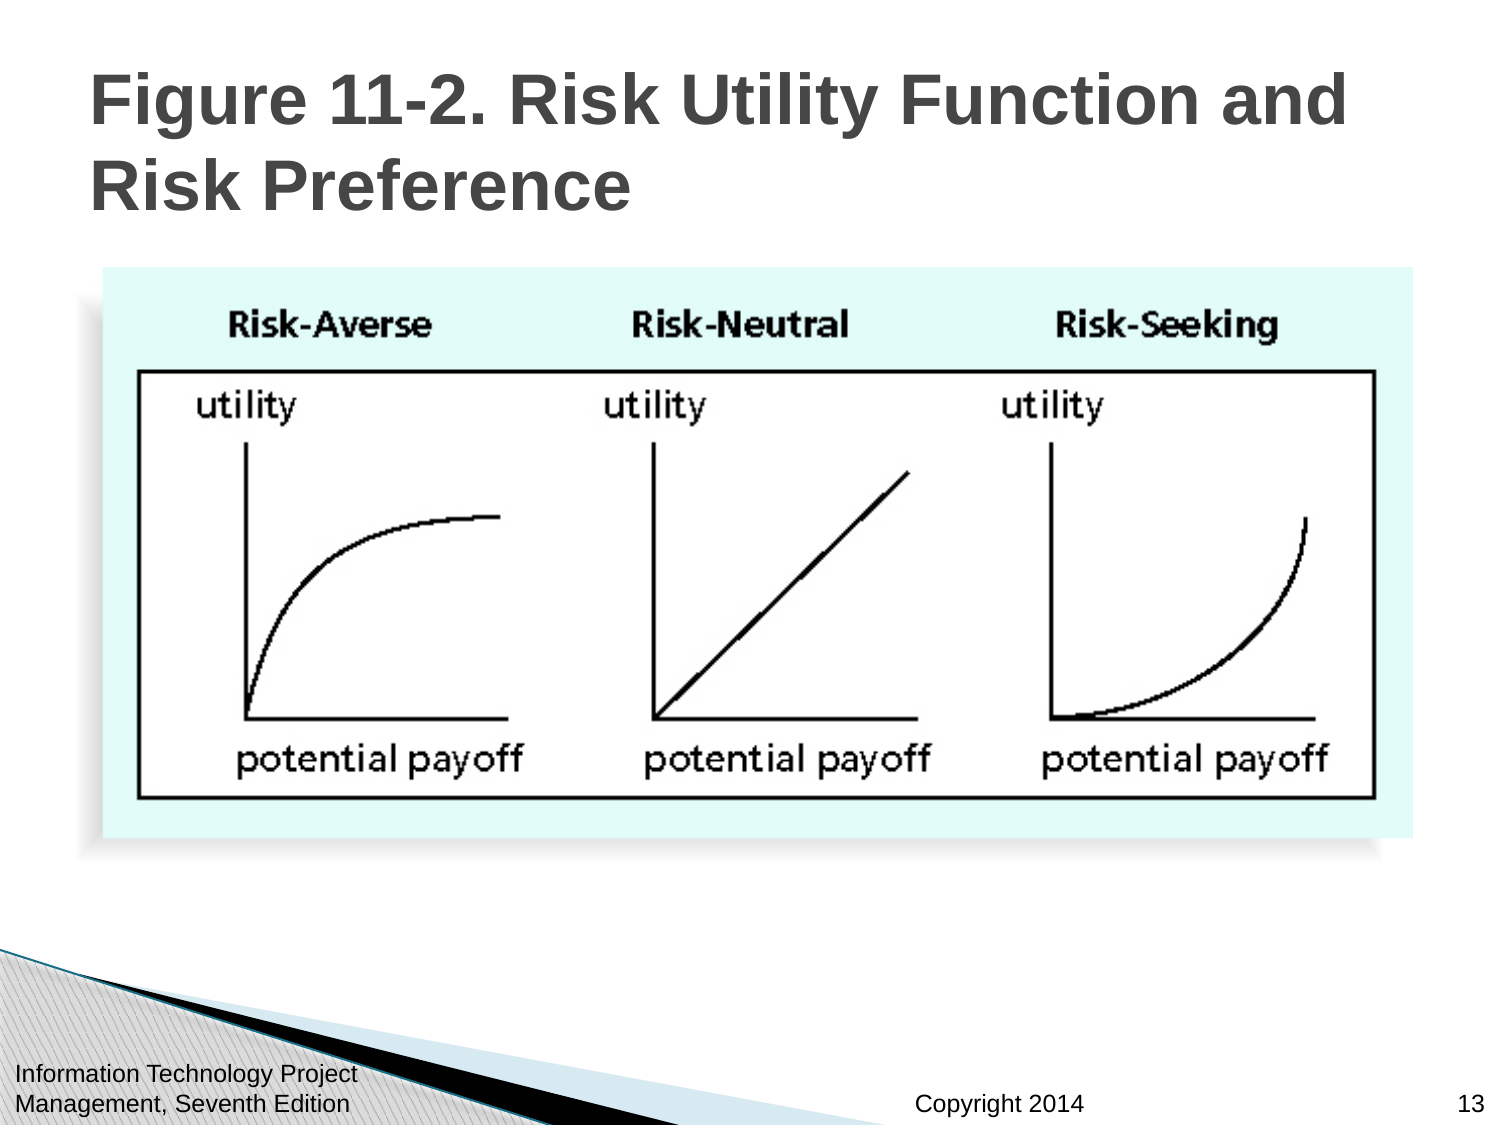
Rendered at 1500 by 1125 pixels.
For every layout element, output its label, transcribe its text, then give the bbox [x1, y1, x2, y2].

picture [74, 267, 1413, 864]
footer Information Technology Project Management, Seventh Edition [0, 1065, 425, 1125]
slide_number 13 [1408, 1065, 1500, 1125]
title Figure 11-2. Risk Utility Function and Risk Preference [75, 45, 1425, 233]
